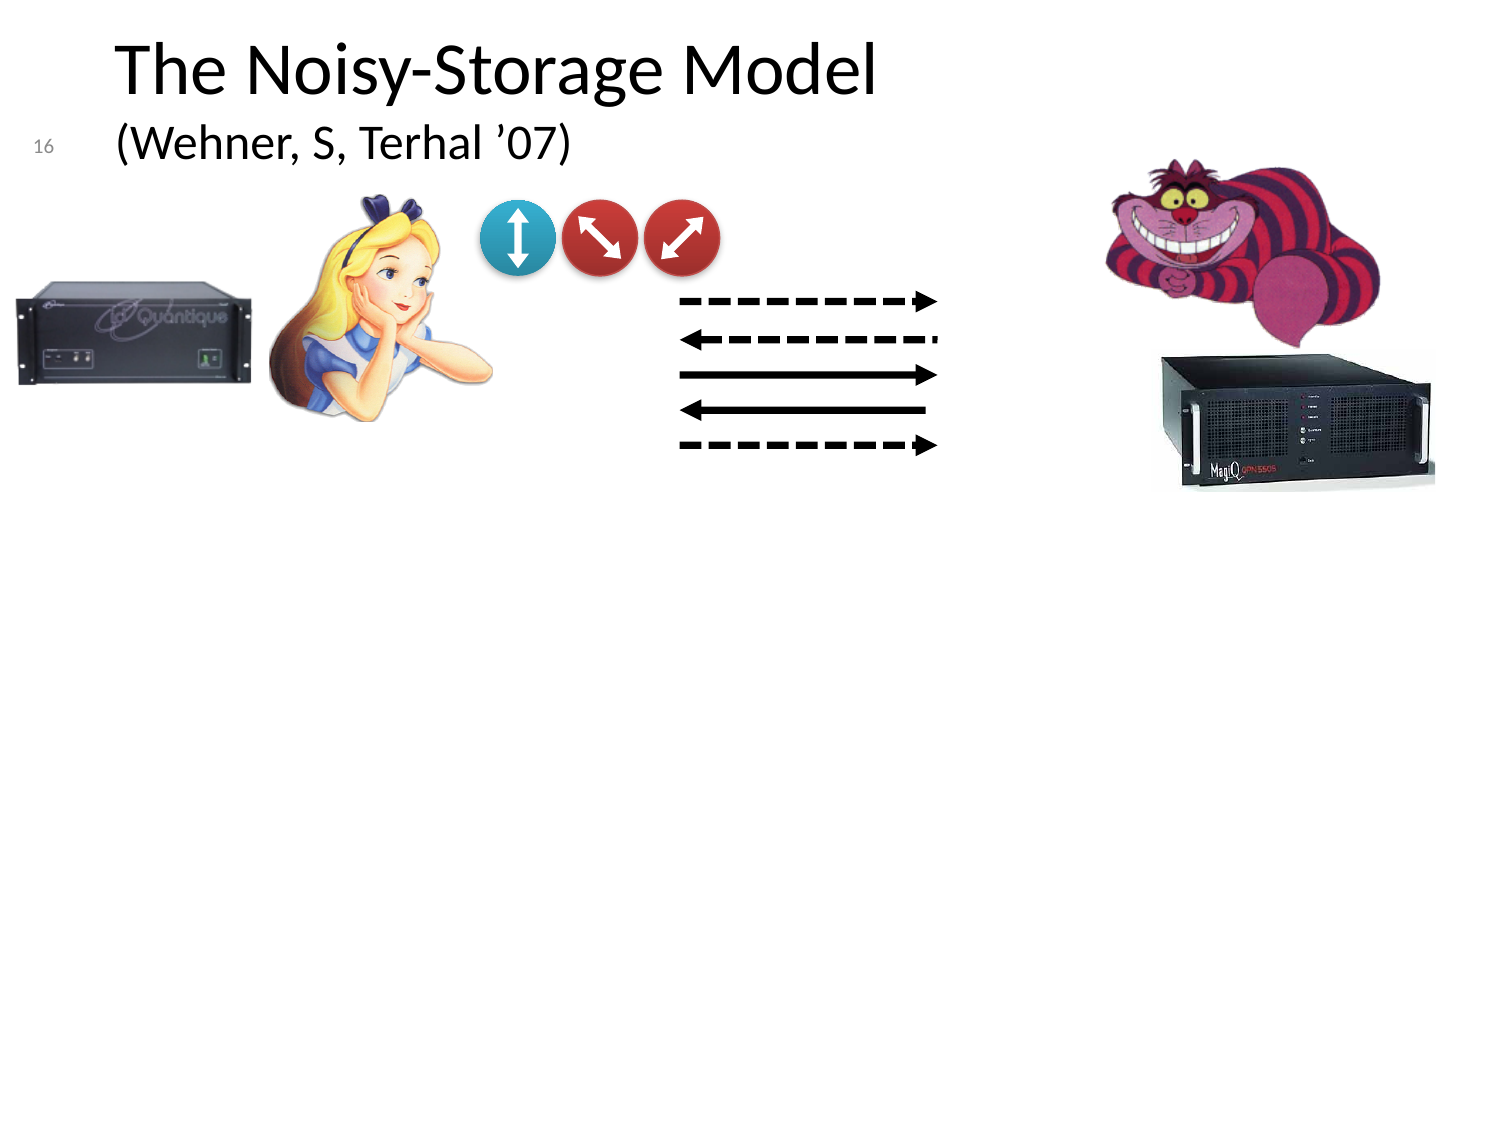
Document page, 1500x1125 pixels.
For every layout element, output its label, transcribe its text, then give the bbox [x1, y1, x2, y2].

text_box [679, 333, 696, 347]
picture [1099, 152, 1436, 493]
text_box [679, 368, 938, 382]
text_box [480, 199, 720, 277]
picture [269, 194, 493, 423]
text_box [679, 403, 926, 417]
text_box [921, 295, 938, 308]
title The Noisy-Storage Model (Wehner, S, Terhal ’07) [100, 11, 1343, 164]
picture [9, 266, 260, 394]
text_box [921, 439, 938, 452]
